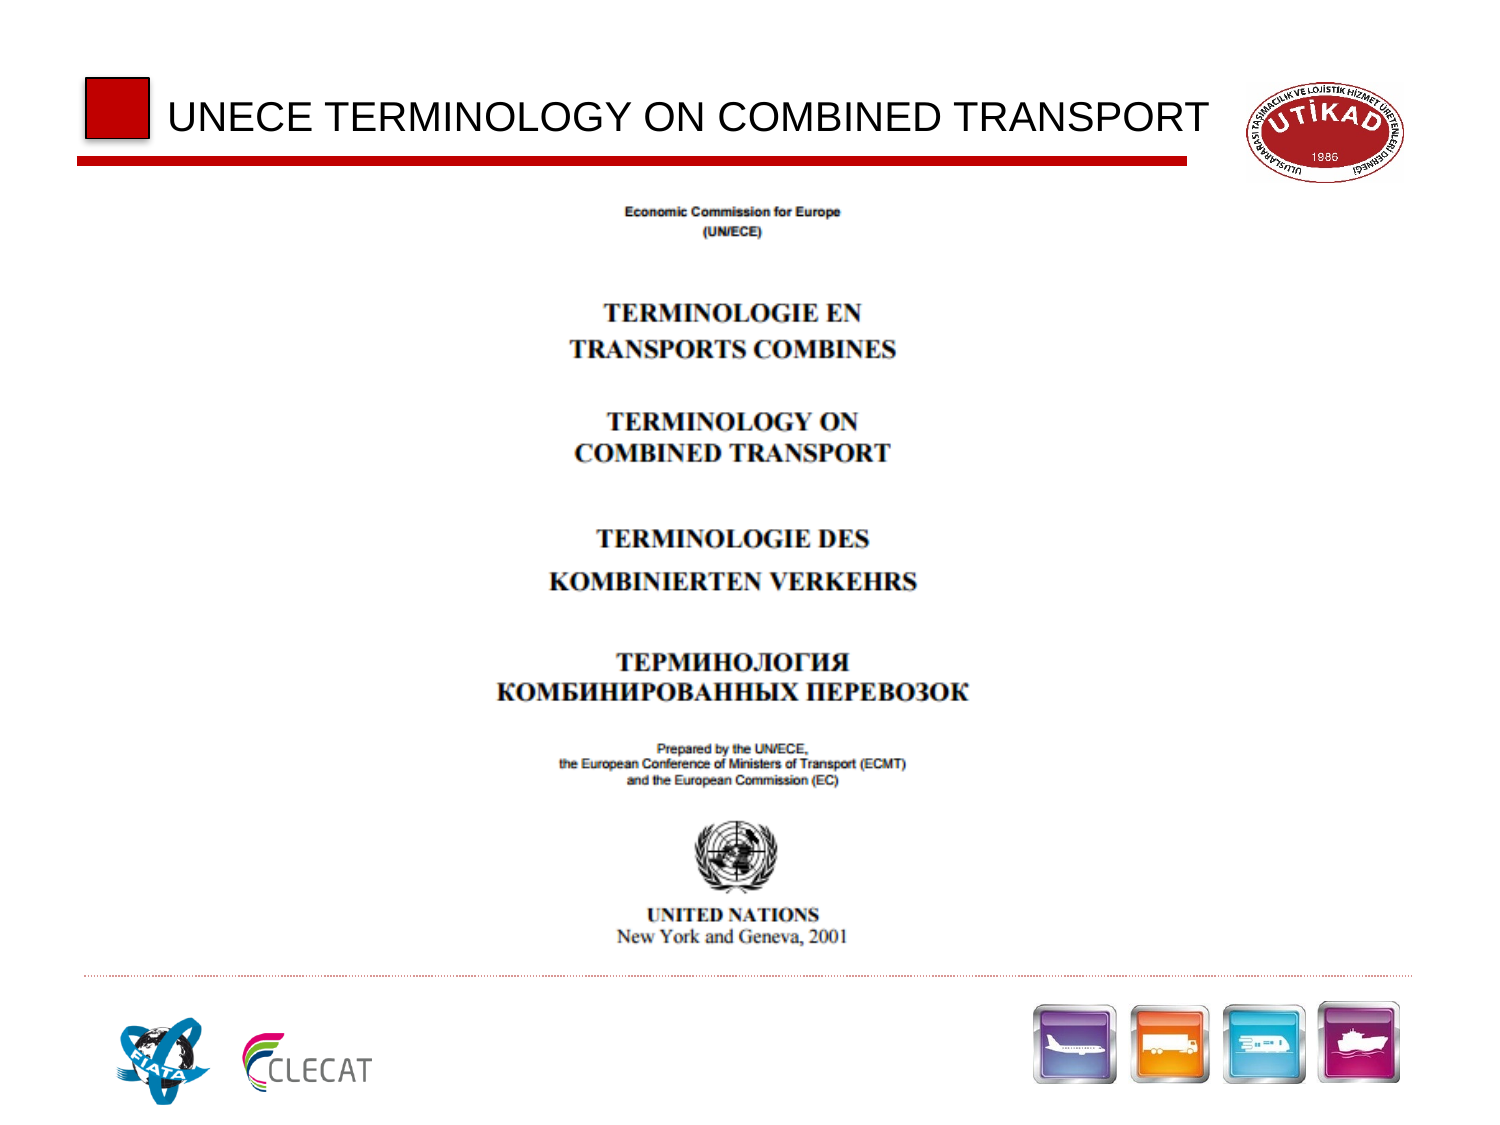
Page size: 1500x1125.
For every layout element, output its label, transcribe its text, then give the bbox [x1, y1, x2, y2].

text_box UNECE TERMINOLOGY ON COMBINED TRANSPORT [152, 82, 1243, 147]
picture [242, 1033, 372, 1092]
picture [1316, 1001, 1400, 1083]
picture [449, 187, 994, 963]
picture [106, 1005, 219, 1117]
picture [1128, 1003, 1211, 1084]
picture [1033, 1003, 1117, 1084]
picture [1246, 82, 1404, 183]
picture [1222, 1003, 1306, 1084]
